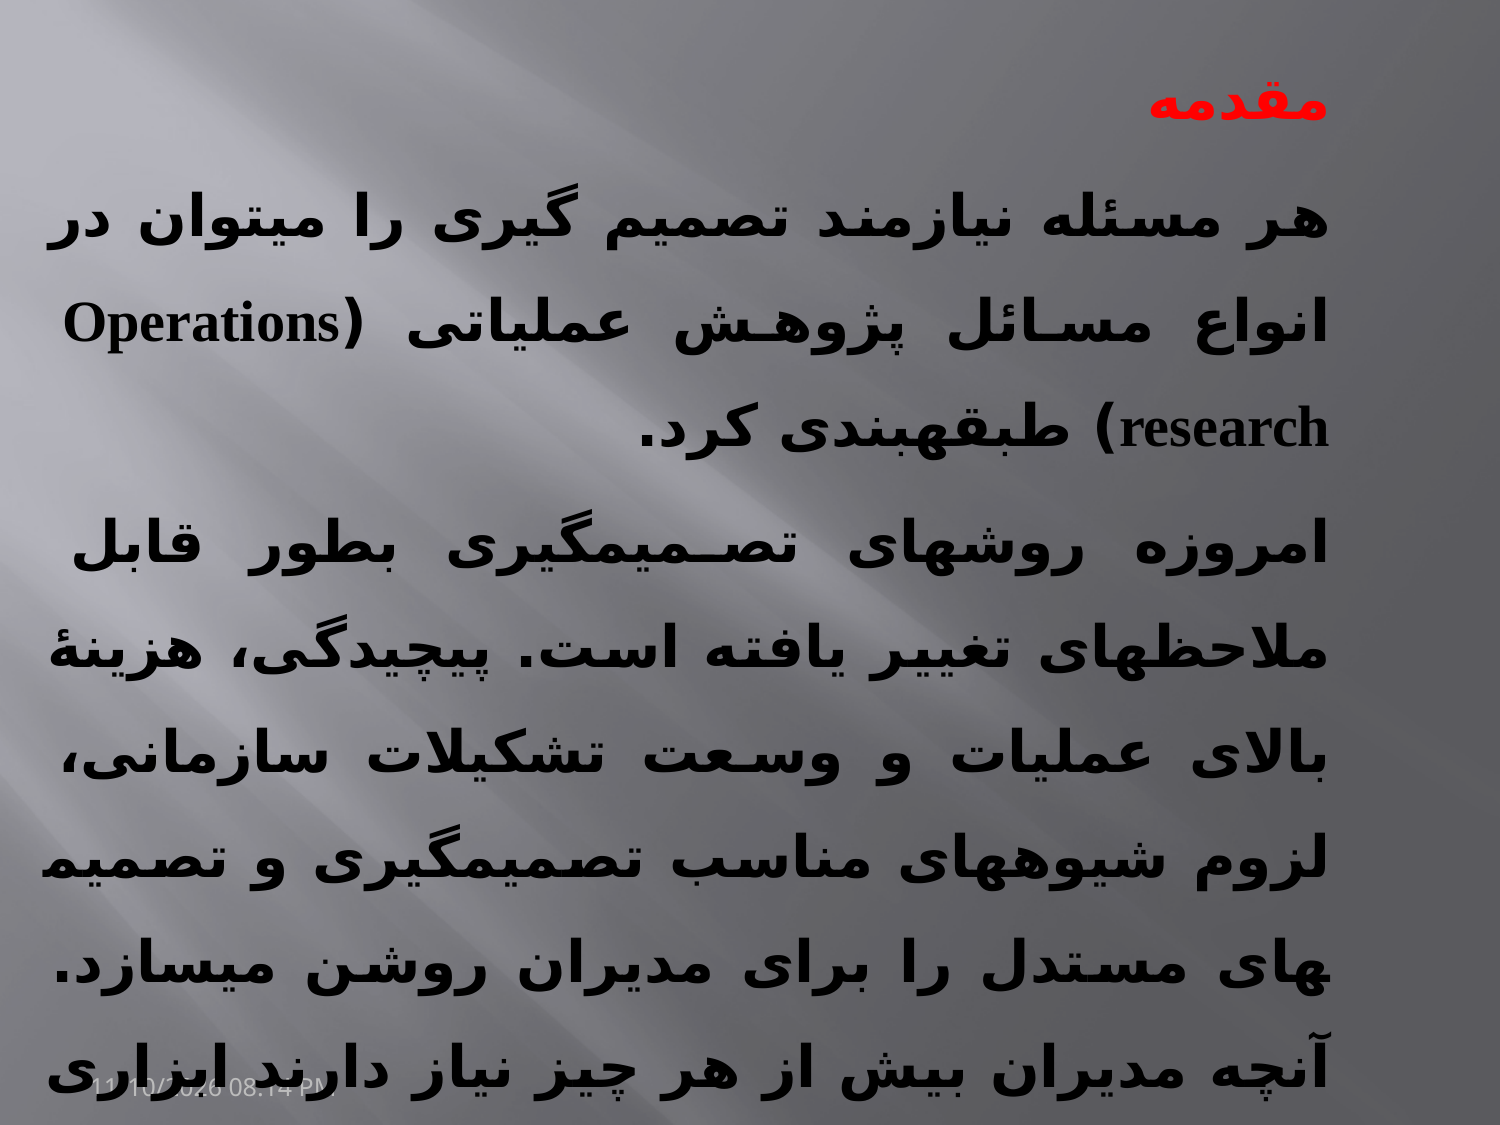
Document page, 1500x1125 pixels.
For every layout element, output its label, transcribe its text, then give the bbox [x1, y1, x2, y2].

list مقدمه هر مسئله نیازمند تصمیم گیری را می­توان در انواع مسائل پژوهش عملیاتی (Operations research) طبقه­بندی کرد. امروزه روش­های تصمیم­گیری بطور قابل ملاحظه­ای تغییر یافته است. پیچیدگی، هزینۀ بالای عملیات و وسعت تشکیلات سازمانی، لزوم شیوه­های مناسب تصمیم­گیری و تصمیم­های مستدل را برای مدیران روشن می­سازد. آنچه مدیران بیش از هر چیز نیاز دارند ابزاری راحت، مطمئن و کاربردی برای یاری رساندن به آنها در تصمیم­گیری است. [29, 19, 1436, 1092]
slide_number 20/مارس/1 [75, 1052, 425, 1113]
